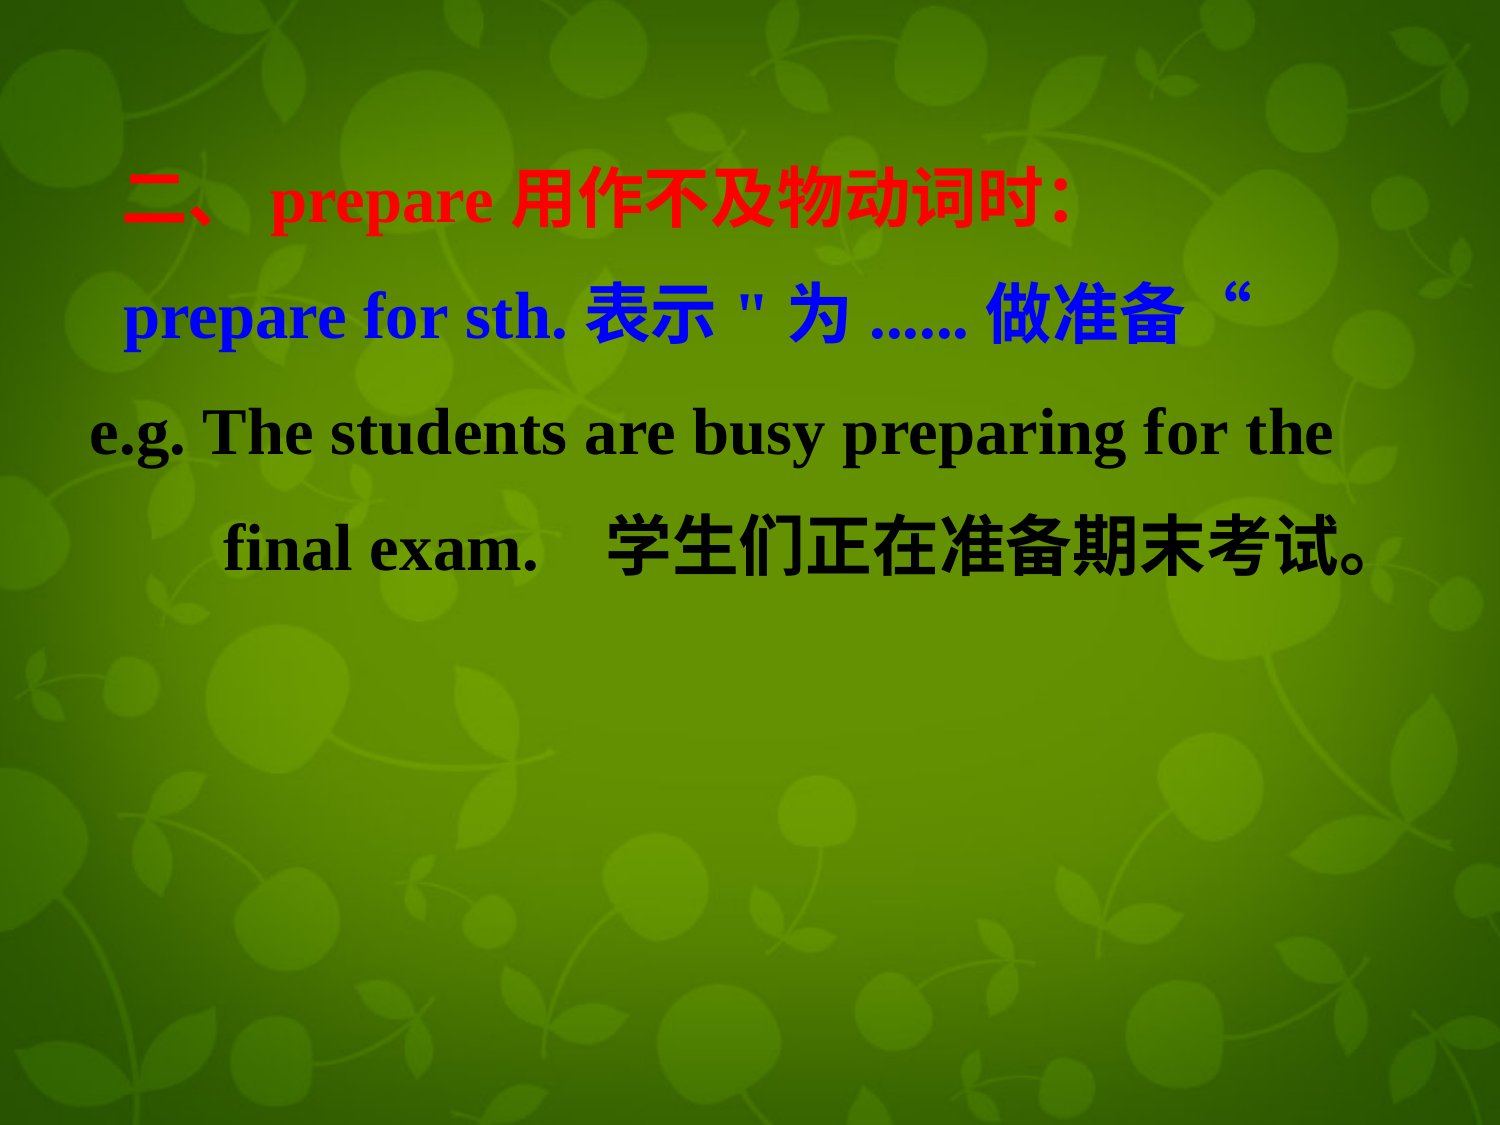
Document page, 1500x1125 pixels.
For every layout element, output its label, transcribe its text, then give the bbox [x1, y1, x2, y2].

picture [0, 0, 1500, 1125]
text_box 二、prepare用作不及物动词时： prepare for sth.表示"为......做准备“ e.g. The students are busy preparing for the final exam. 学生们正在准备期末考试。 [75, 112, 1463, 591]
